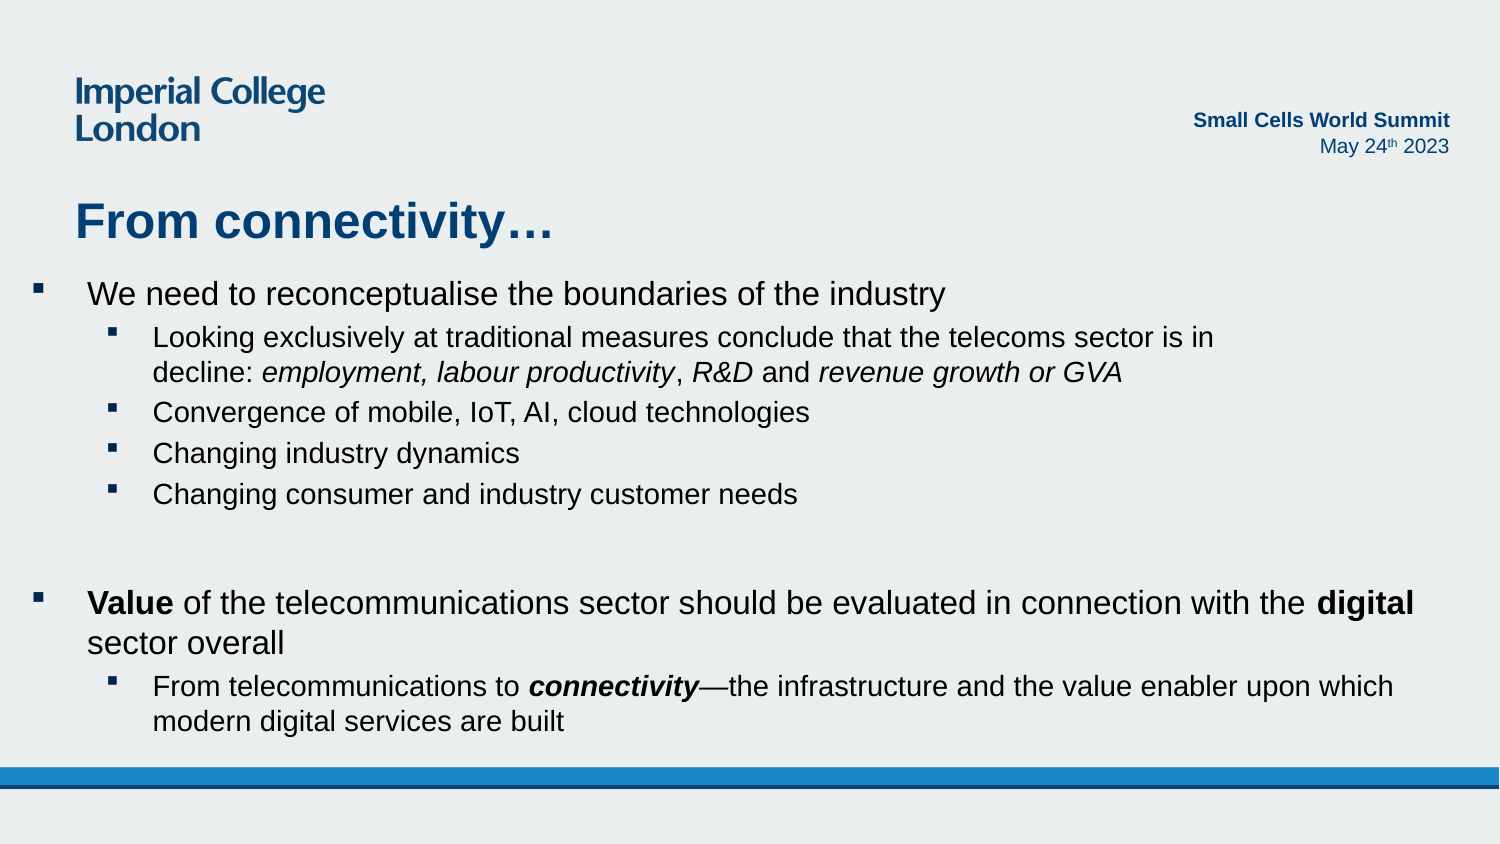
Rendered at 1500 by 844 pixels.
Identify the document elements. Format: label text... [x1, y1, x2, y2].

list We need to reconceptualise the boundaries of the industry Looking exclusively at traditional measures conclude that the telecoms sector is in decline: employment, labour productivity, R&D and revenue growth or GVA Convergence of mobile, IoT, AI, cloud technologies Changing industry dynamics Changing consumer and industry customer needs Value of the telecommunications sector should be evaluated in connection with the digital sector overall From telecommunications to connectivity—the infrastructure and the value enabler upon which modern digital services are built [30, 272, 1460, 761]
text_box May 24th 2023 [1212, 132, 1450, 165]
picture [0, 0, 1499, 844]
text_box Small Cells World Summit [1100, 106, 1450, 145]
title From connectivity… [75, 183, 1425, 246]
